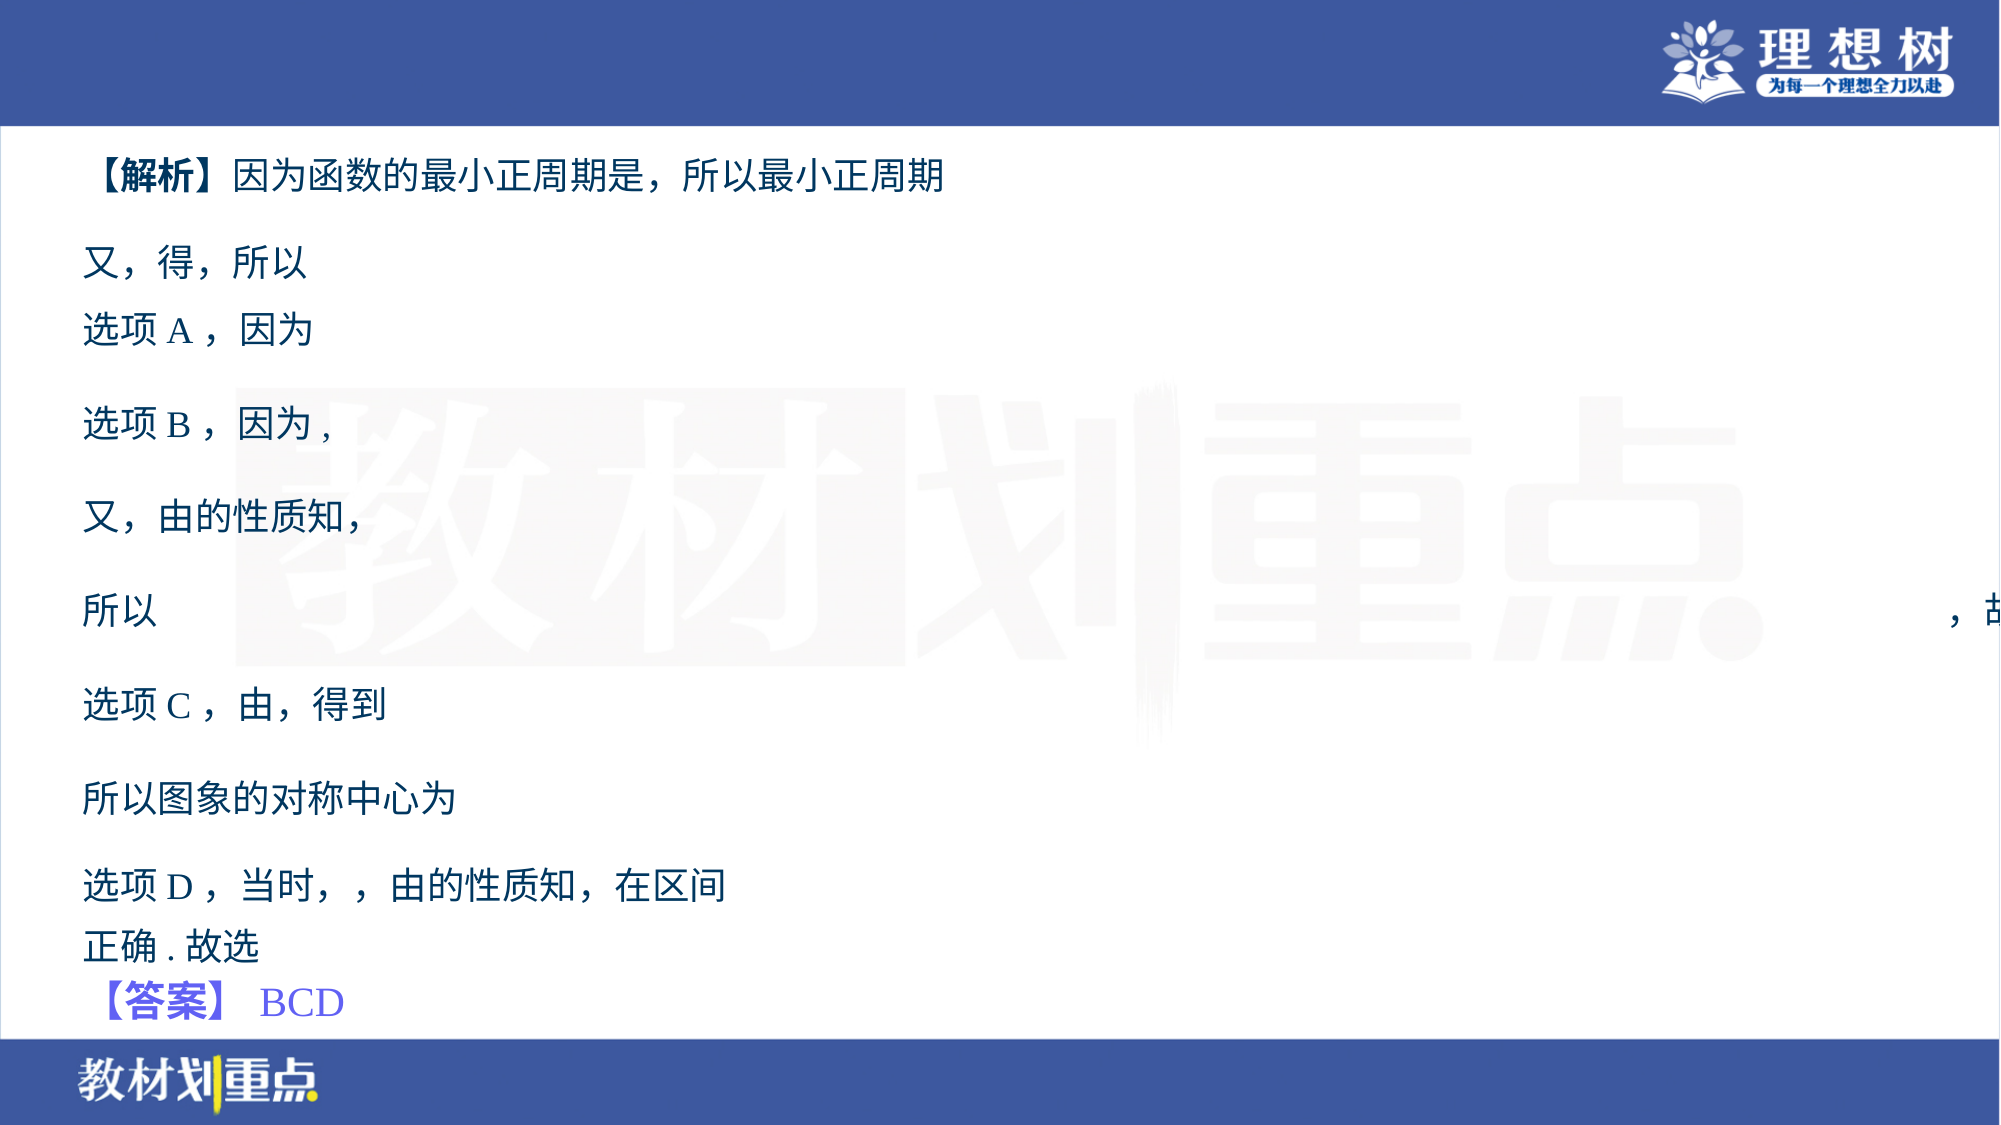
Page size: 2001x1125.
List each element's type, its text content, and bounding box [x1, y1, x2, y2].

picture [1990, 612, 1998, 620]
text_box 【答案】BCD [82, 954, 1817, 1018]
picture [0, 0, 2000, 1125]
